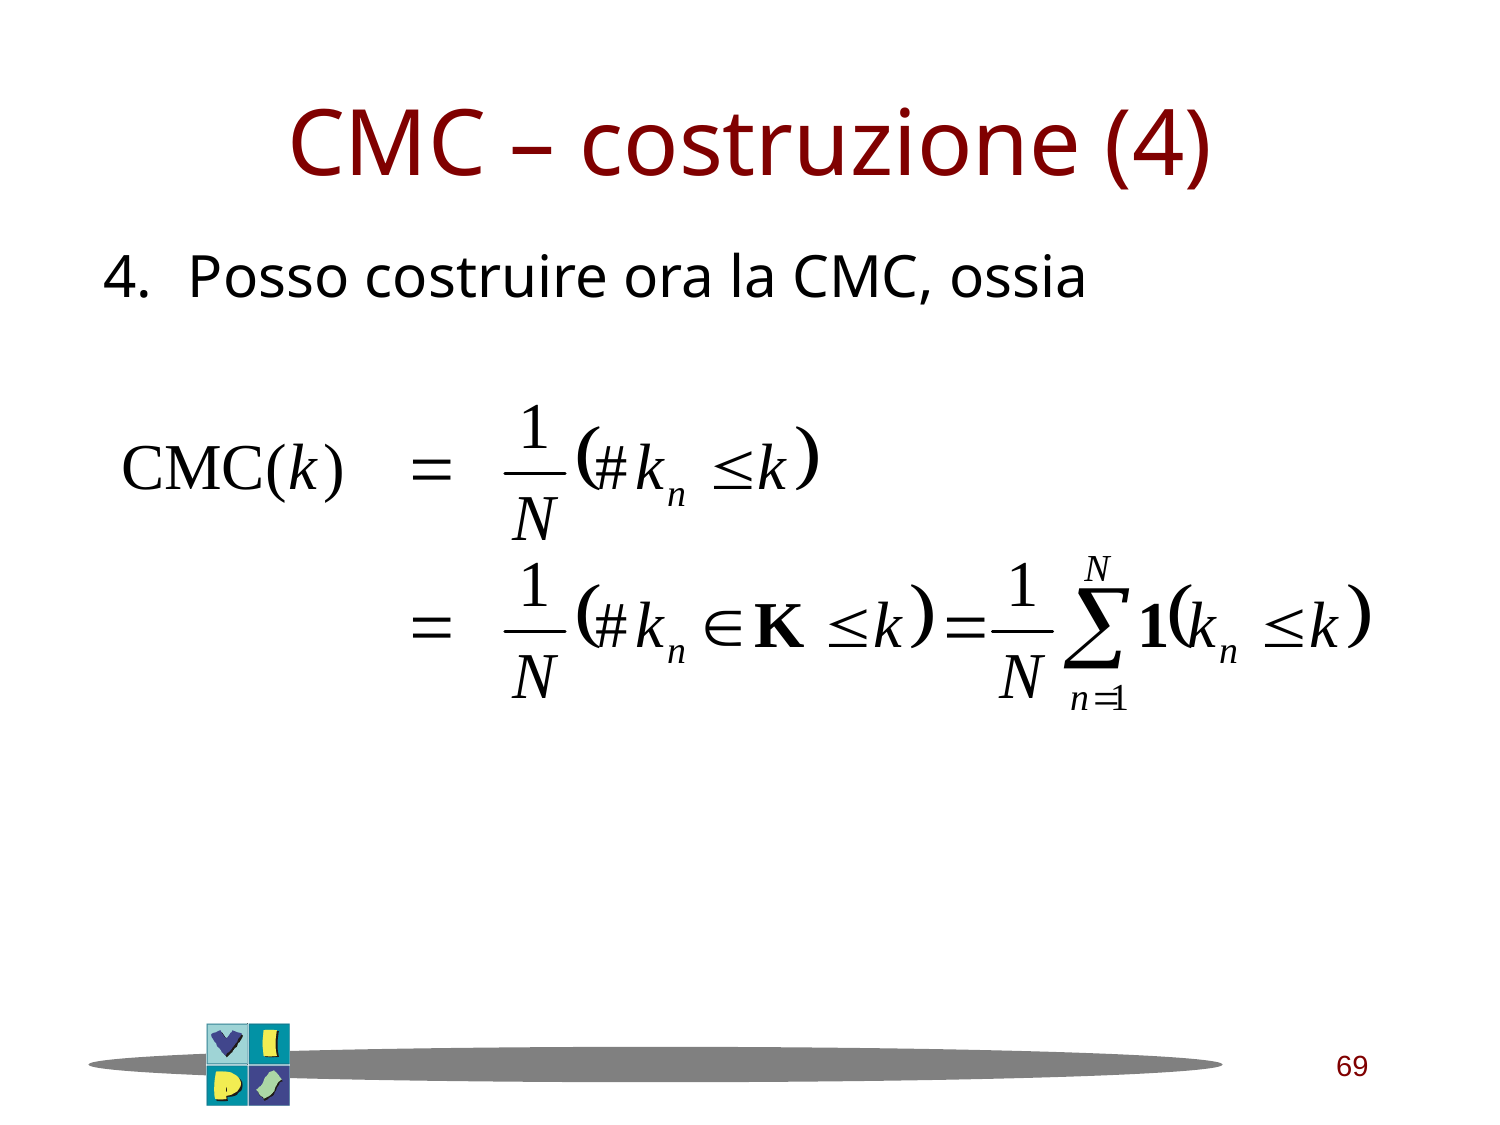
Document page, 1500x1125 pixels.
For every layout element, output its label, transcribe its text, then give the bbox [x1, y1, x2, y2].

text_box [111, 385, 1377, 724]
picture [206, 1024, 290, 1106]
list Posso costruire ora la CMC, ossia [88, 231, 1439, 1024]
slide_number 69 [1033, 1039, 1384, 1118]
title CMC – costruzione (4) [75, 45, 1425, 233]
